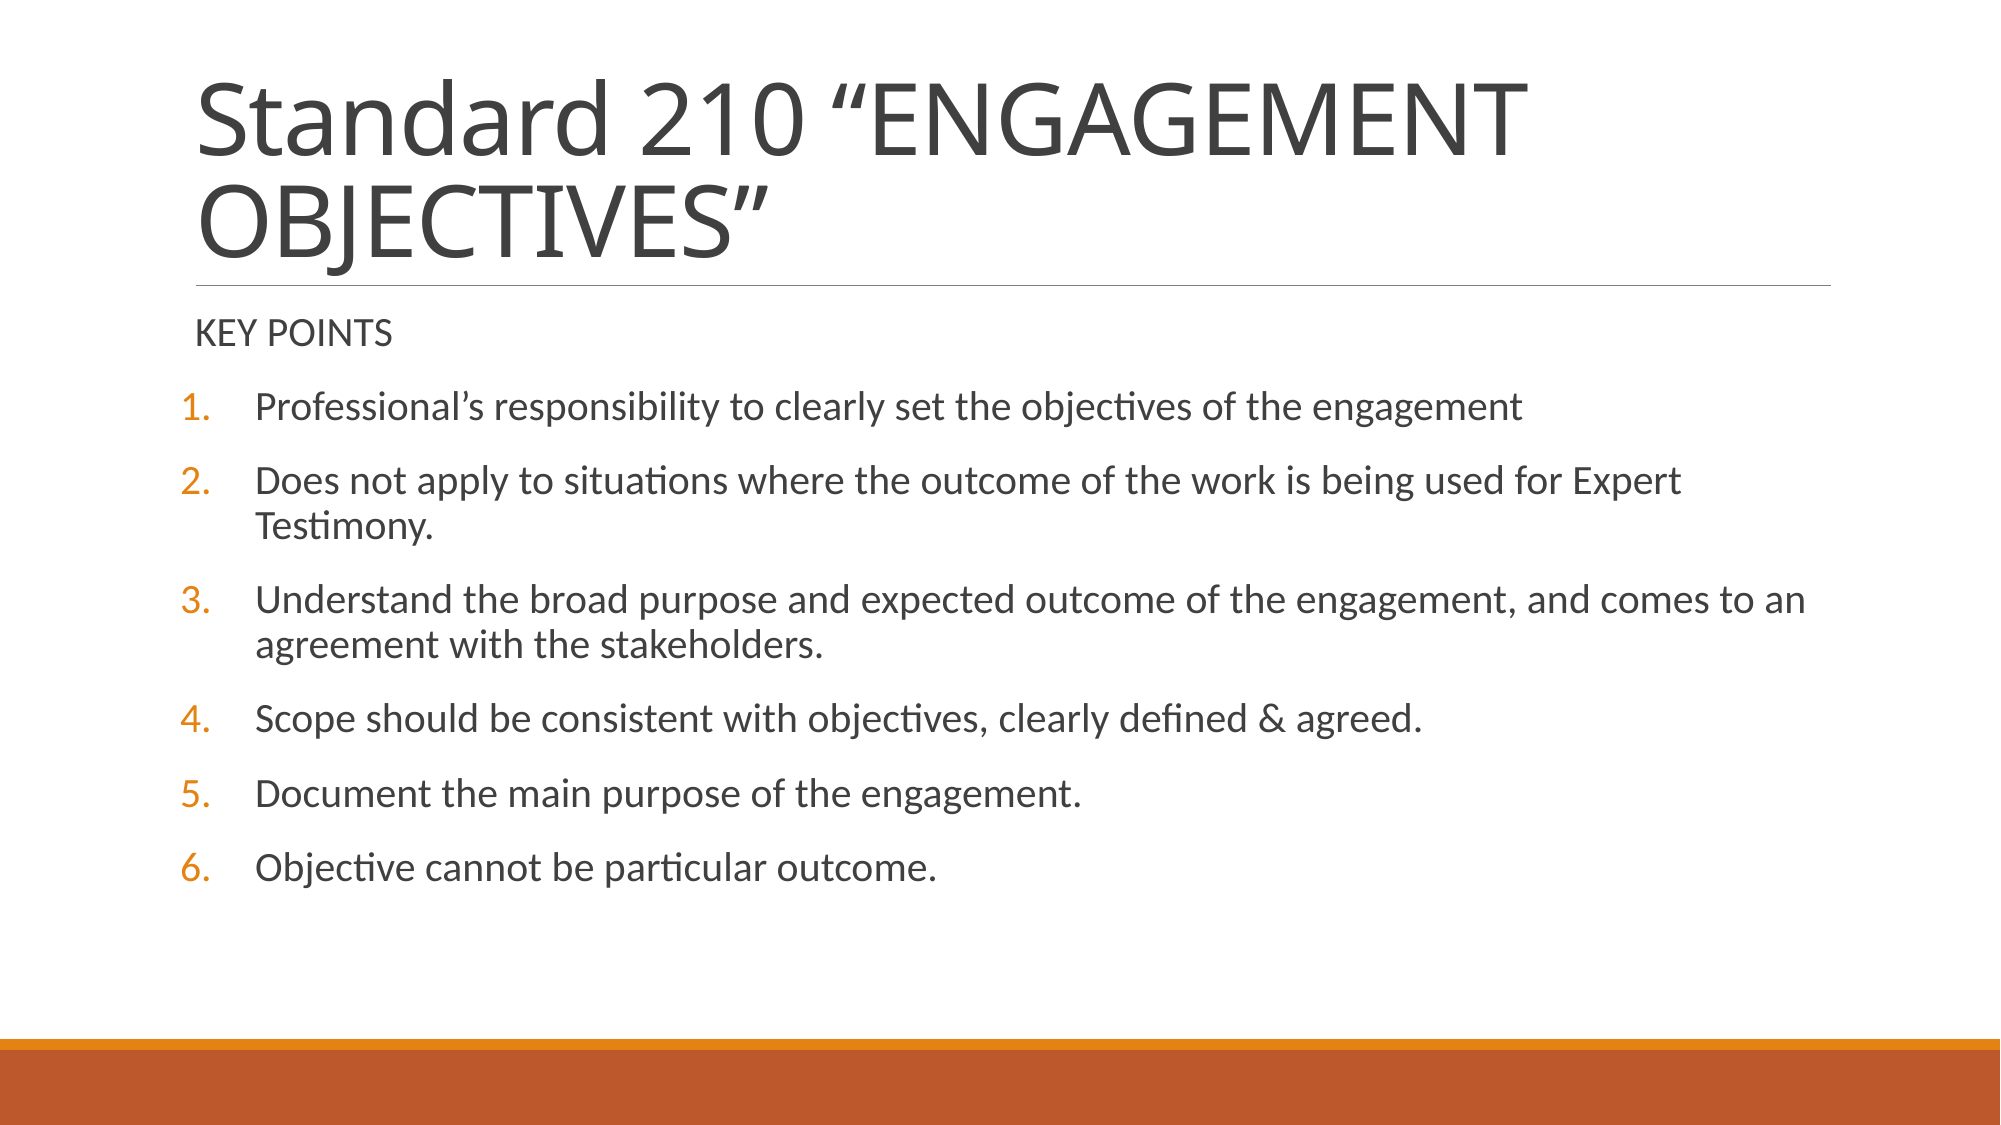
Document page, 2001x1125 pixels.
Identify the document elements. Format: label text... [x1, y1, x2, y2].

title Standard 210 “ENGAGEMENT OBJECTIVES” [180, 47, 1830, 285]
list KEY POINTS Professional’s responsibility to clearly set the objectives of the engagement Does not apply to situations where the outcome of the work is being used for Expert Testimony. Understand the broad purpose and expected outcome of the engagement, and comes to an agreement with the stakeholders. Scope should be consistent with objectives, clearly defined & agreed. Document the main purpose of the engagement. Objective cannot be particular outcome. [180, 302, 1830, 963]
